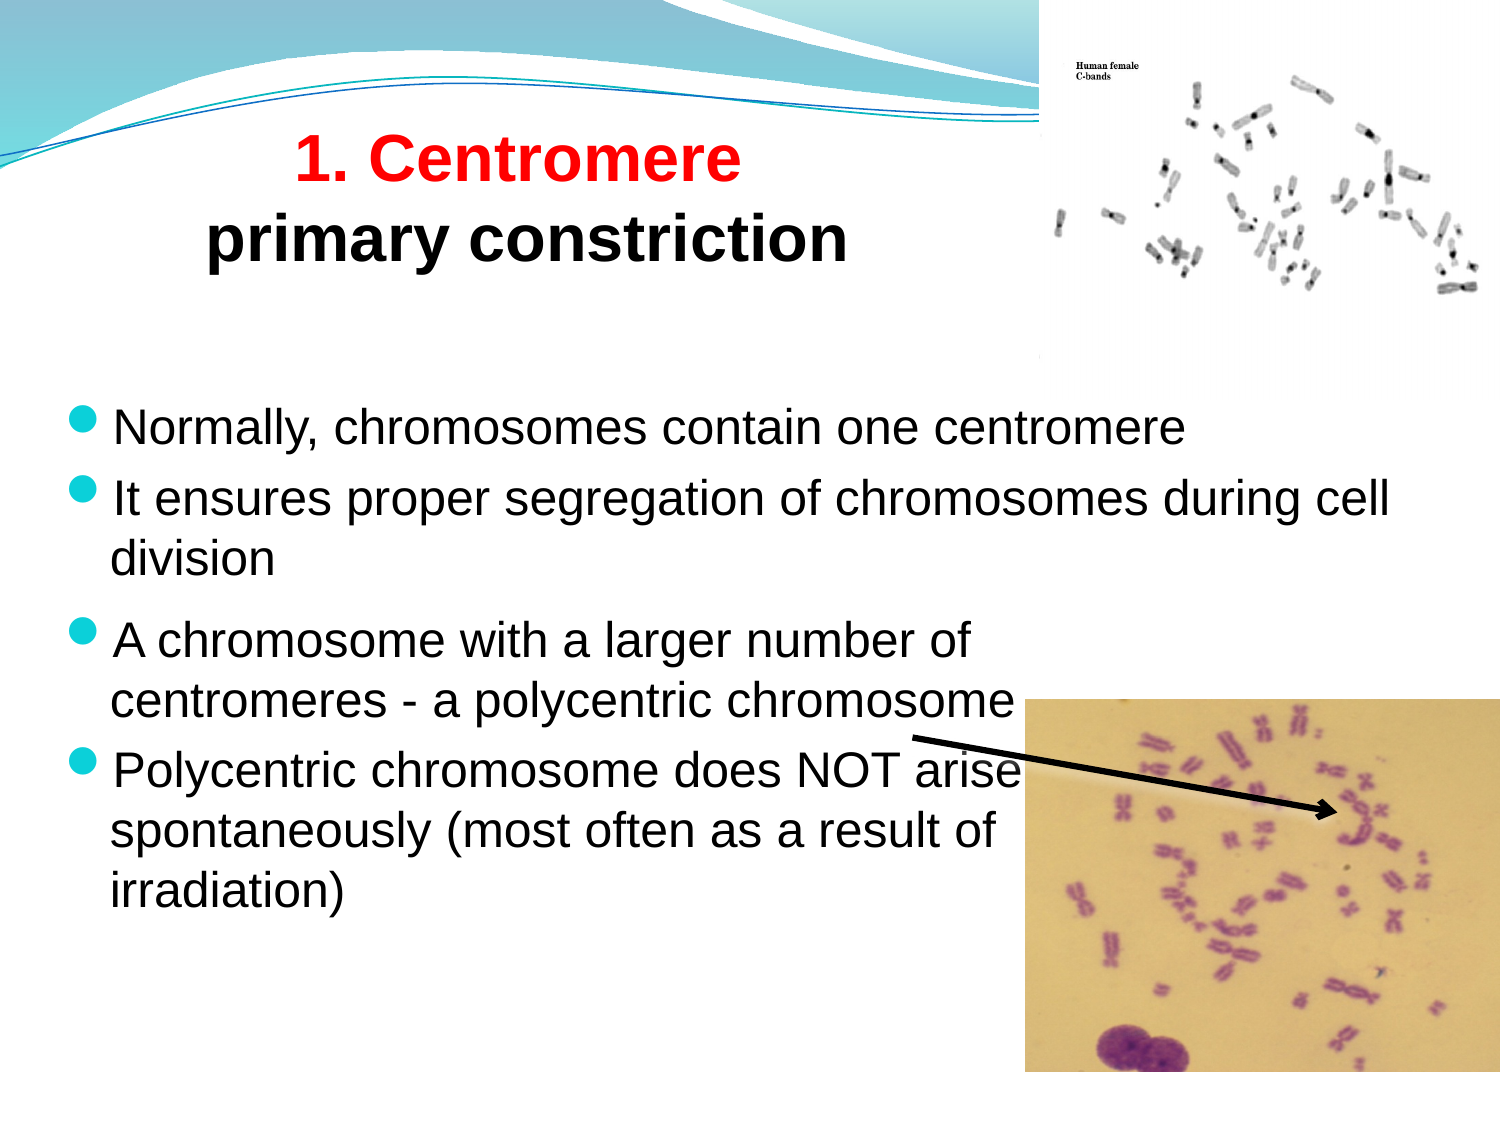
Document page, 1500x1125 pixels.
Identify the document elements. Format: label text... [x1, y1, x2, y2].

picture [1039, 0, 1500, 401]
list Normally, chromosomes contain one centromere It ensures proper segregation of chromosomes during cell division [50, 387, 1413, 613]
picture [1024, 699, 1500, 1072]
title 1. Centromere primary constriction [0, 37, 1032, 275]
list A chromosome with a larger number of centromeres - a polycentric chromosome Polycentric chromosome does NOT arise spontaneously (most often as a result of irradiation) [50, 613, 1125, 963]
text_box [912, 737, 1338, 813]
